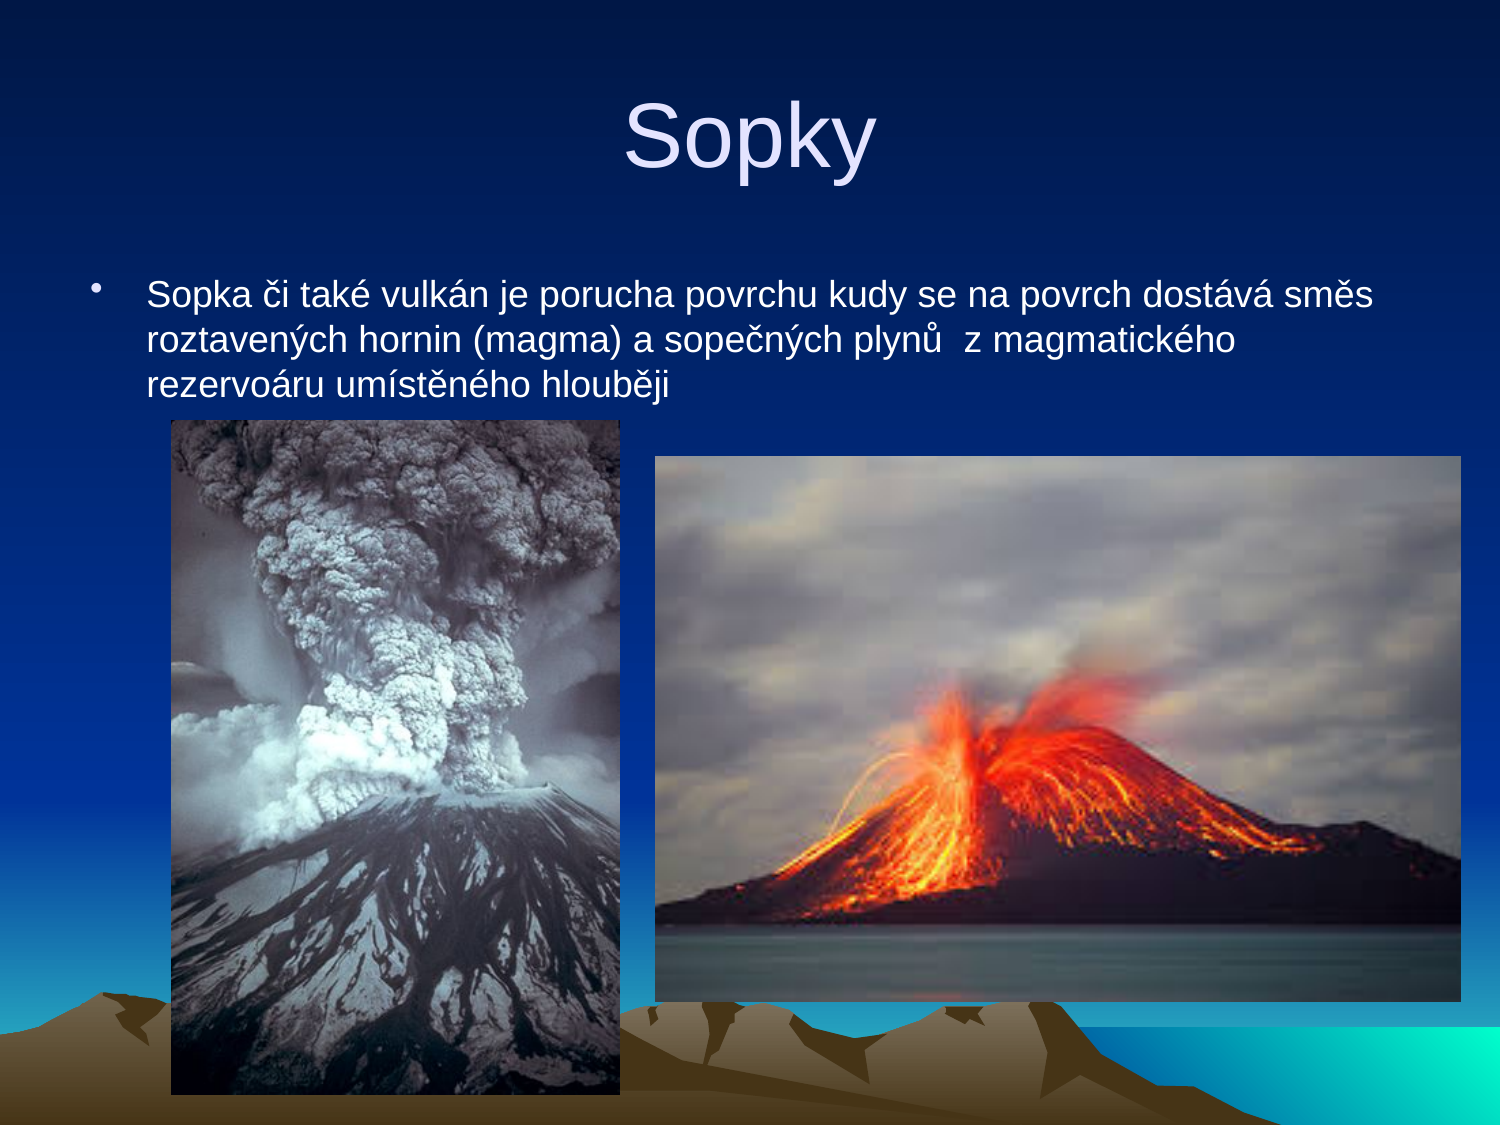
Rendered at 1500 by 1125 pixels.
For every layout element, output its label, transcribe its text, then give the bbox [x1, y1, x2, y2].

list Sopka či také vulkán je porucha povrchu kudy se na povrch dostává směs roztavených hornin (magma) a sopečných plynů z magmatického rezervoáru umístěného hlouběji [74, 262, 1426, 1001]
picture [170, 420, 620, 1095]
title Sopky [74, 37, 1426, 226]
picture [655, 455, 1461, 1002]
